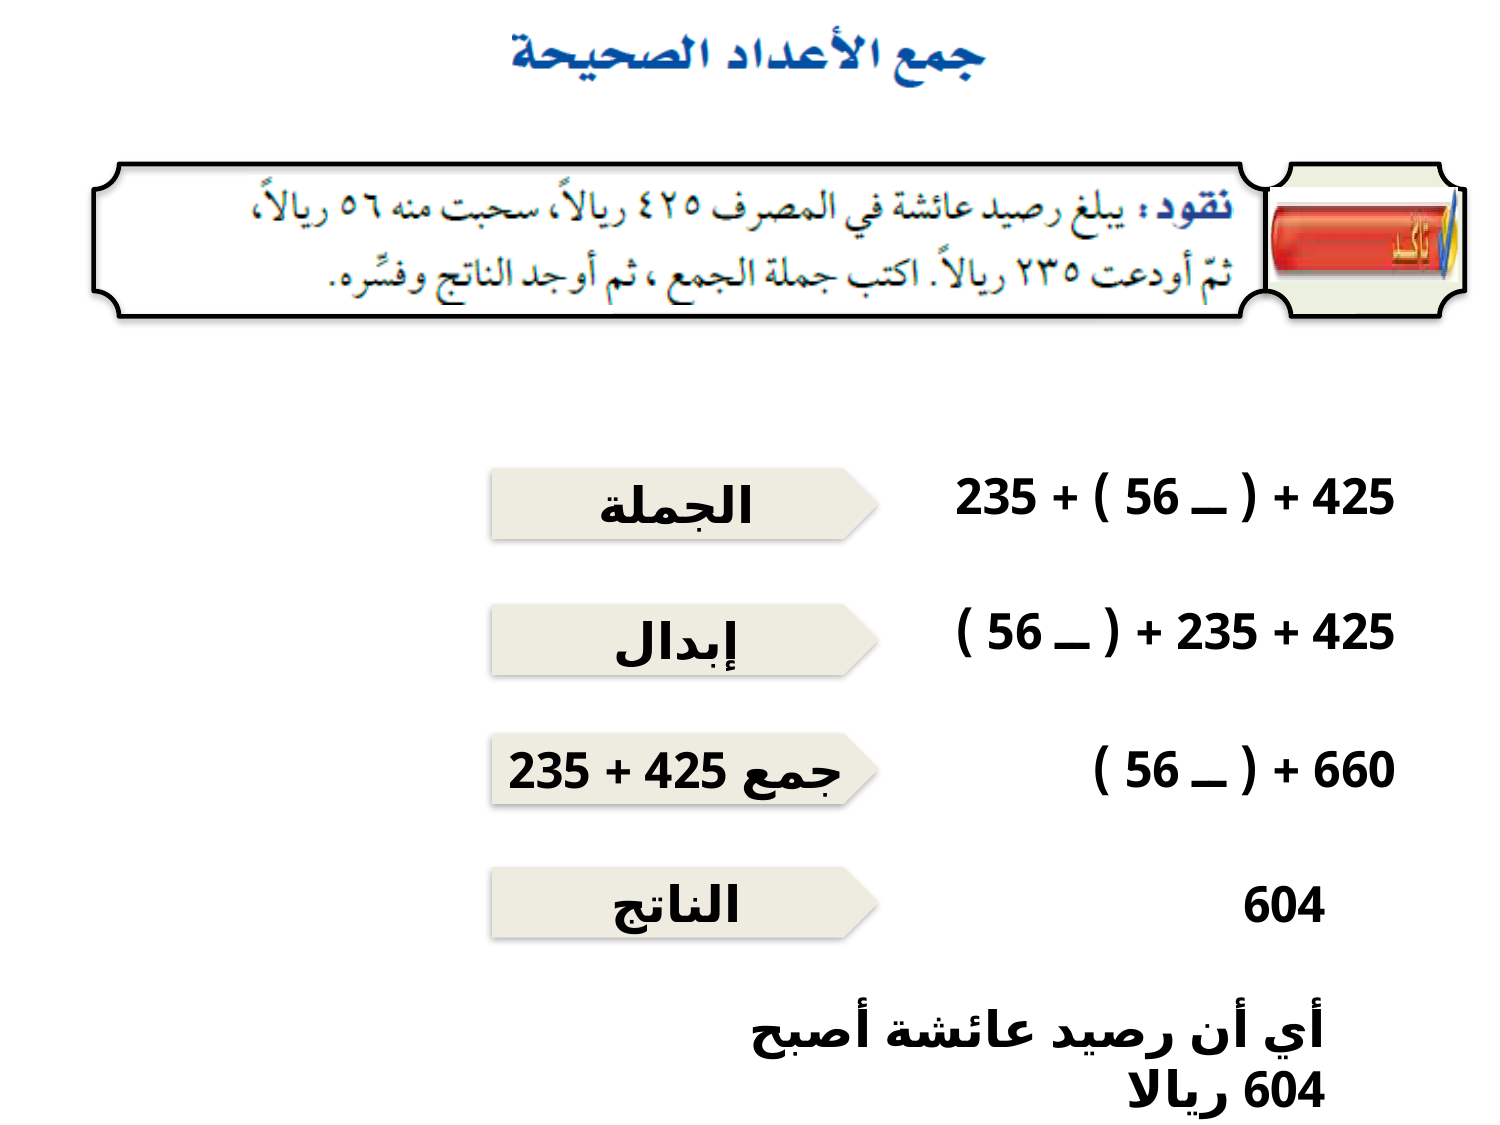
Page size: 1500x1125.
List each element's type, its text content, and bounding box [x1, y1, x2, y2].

text_box 425 + ( ــ 56 ) + 235 [913, 456, 1411, 532]
text_box إبدال [490, 602, 881, 678]
text_box الناتج [490, 865, 881, 940]
text_box الجملة [490, 466, 881, 542]
text_box جمع 425 + 235 [490, 731, 881, 807]
picture [512, 23, 988, 91]
text_box 425 + 235 + ( ــ 56 ) [937, 592, 1411, 667]
picture [245, 175, 1234, 305]
text_box أي أن رصيد عائشة أصبح 604 ريالا [679, 990, 1341, 1125]
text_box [93, 163, 1466, 317]
text_box 604 [1206, 864, 1341, 940]
text_box 660 + ( ــ 56 ) [1042, 730, 1411, 806]
